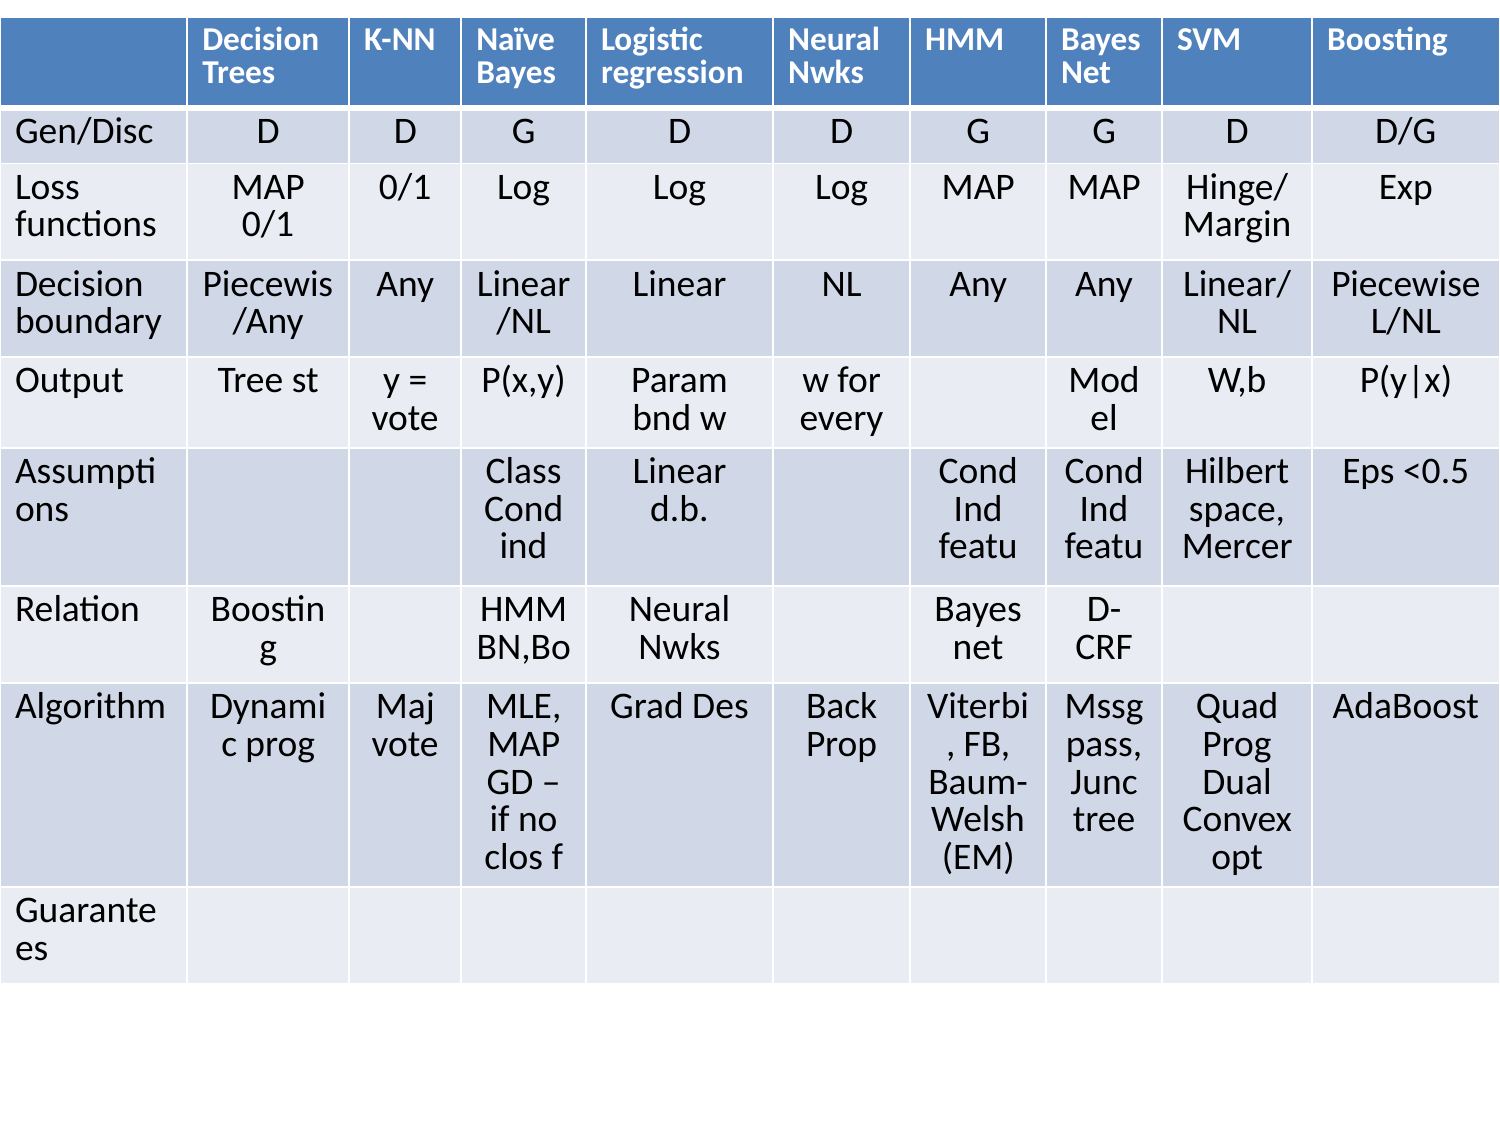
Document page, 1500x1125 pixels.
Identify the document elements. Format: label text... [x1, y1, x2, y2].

table_cell Grad Des [587, 684, 772, 886]
table_cell [188, 888, 348, 983]
table_cell P(y|x) [1313, 358, 1499, 447]
table_cell Class Cond ind [462, 449, 585, 585]
table_cell Decision boundary [1, 261, 186, 356]
table_cell D [774, 111, 909, 163]
table_cell Tree st [188, 358, 348, 447]
table_cell Linear/NL [1163, 261, 1311, 356]
table_cell [774, 587, 909, 682]
table_cell [911, 358, 1045, 447]
table_cell Boosting [188, 587, 348, 682]
table_cell [462, 888, 585, 983]
table_cell MLE, MAP GD – if no clos f [462, 684, 585, 886]
table_cell AdaBoost [1313, 684, 1499, 886]
table_header Neural Nwks [774, 18, 909, 105]
table_cell Neural Nwks [587, 587, 772, 682]
table_cell Assumptions [1, 449, 186, 585]
table_cell Maj vote [350, 684, 460, 886]
table_cell Bayes net [911, 587, 1045, 682]
table_cell Model [1047, 358, 1161, 447]
table_header K-NN [350, 18, 460, 105]
table_header SVM [1163, 18, 1311, 105]
table_header Boosting [1313, 18, 1499, 105]
table_cell NL [774, 261, 909, 356]
table_cell MAP [911, 164, 1045, 259]
table_cell [1313, 888, 1499, 983]
table_cell D [188, 111, 348, 163]
table_cell Dynamic prog [188, 684, 348, 886]
table_cell Any [1047, 261, 1161, 356]
table_cell 0/1 [350, 164, 460, 259]
table_cell W,b [1163, 358, 1311, 447]
table_cell Guarantees [1, 888, 186, 983]
table_cell Linear d.b. [587, 449, 772, 585]
table_header Decision Trees [188, 18, 348, 105]
table_cell D [587, 111, 772, 163]
table_cell Back Prop [774, 684, 909, 886]
table_cell G [462, 111, 585, 163]
table_cell Piecewise L/NL [1313, 261, 1499, 356]
table_cell [350, 888, 460, 983]
table_cell Linear/NL [462, 261, 585, 356]
table_cell Viterbi, FB, Baum-Welsh (EM) [911, 684, 1045, 886]
table_cell [774, 449, 909, 585]
table_cell [188, 449, 348, 585]
table_cell Any [911, 261, 1045, 356]
table_cell Exp [1313, 164, 1499, 259]
table_cell Gen/Disc [1, 111, 186, 163]
table_cell [1163, 587, 1311, 682]
table_cell D [1163, 111, 1311, 163]
table_cell [587, 888, 772, 983]
table_cell P(x,y) [462, 358, 585, 447]
table_header HMM [911, 18, 1045, 105]
table_cell Hinge/ Margin [1163, 164, 1311, 259]
table_cell Cond Ind featu [911, 449, 1045, 585]
table_cell Relation [1, 587, 186, 682]
table_cell Quad Prog Dual Convex opt [1163, 684, 1311, 886]
table_cell G [1047, 111, 1161, 163]
table_cell [1313, 587, 1499, 682]
table_cell Piecewis/Any [188, 261, 348, 356]
table_header Bayes Net [1047, 18, 1161, 105]
table_cell Output [1, 358, 186, 447]
table_cell Log [462, 164, 585, 259]
table_cell Hilbert space,Mercer [1163, 449, 1311, 585]
table_cell Mssg pass, Junc tree [1047, 684, 1161, 886]
table_cell HMMBN,Bo [462, 587, 585, 682]
table_cell Algorithm [1, 684, 186, 886]
table_cell [911, 888, 1045, 983]
table_cell Loss functions [1, 164, 186, 259]
table_cell D [350, 111, 460, 163]
table_cell [774, 888, 909, 983]
table_cell Log [587, 164, 772, 259]
table_cell Param bnd w [587, 358, 772, 447]
table_cell y = vote [350, 358, 460, 447]
table_cell Log [774, 164, 909, 259]
table_header [1, 18, 186, 105]
table_cell D-CRF [1047, 587, 1161, 682]
table_cell D/G [1313, 111, 1499, 163]
table_header Logistic regression [587, 18, 772, 105]
table_cell G [911, 111, 1045, 163]
table_cell MAP 0/1 [188, 164, 348, 259]
table_cell Cond Ind featu [1047, 449, 1161, 585]
table_cell MAP [1047, 164, 1161, 259]
table_header Naïve Bayes [462, 18, 585, 105]
table_cell [1163, 888, 1311, 983]
table_cell Linear [587, 261, 772, 356]
table_cell [350, 449, 460, 585]
table_cell w for every [774, 358, 909, 447]
table_cell [350, 587, 460, 682]
table_cell Any [350, 261, 460, 356]
table_cell Eps <0.5 [1313, 449, 1499, 585]
table_cell [1047, 888, 1161, 983]
